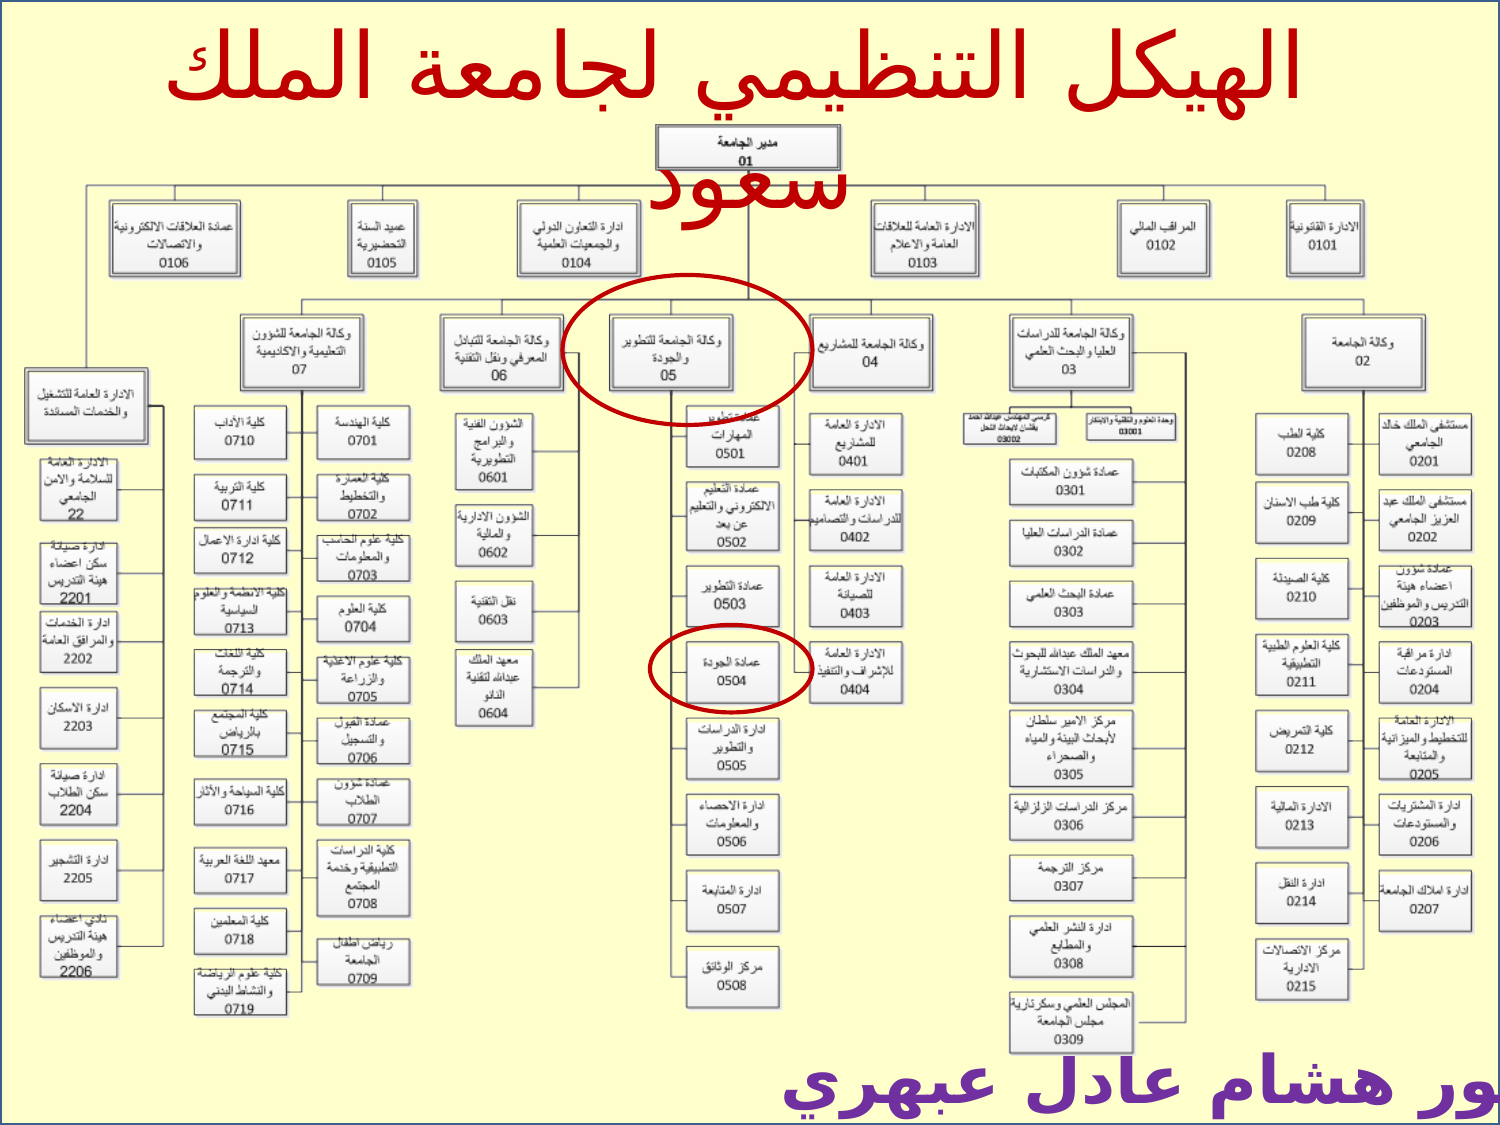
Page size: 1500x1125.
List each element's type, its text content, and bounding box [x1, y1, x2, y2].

text_box الدكتور هشام عادل عبهري [765, 1029, 1500, 1124]
text_box [0, 0, 1500, 1125]
text_box الهيكل التنظيمي لجامعة الملك سعود [50, 0, 1450, 124]
picture [24, 124, 1476, 1056]
